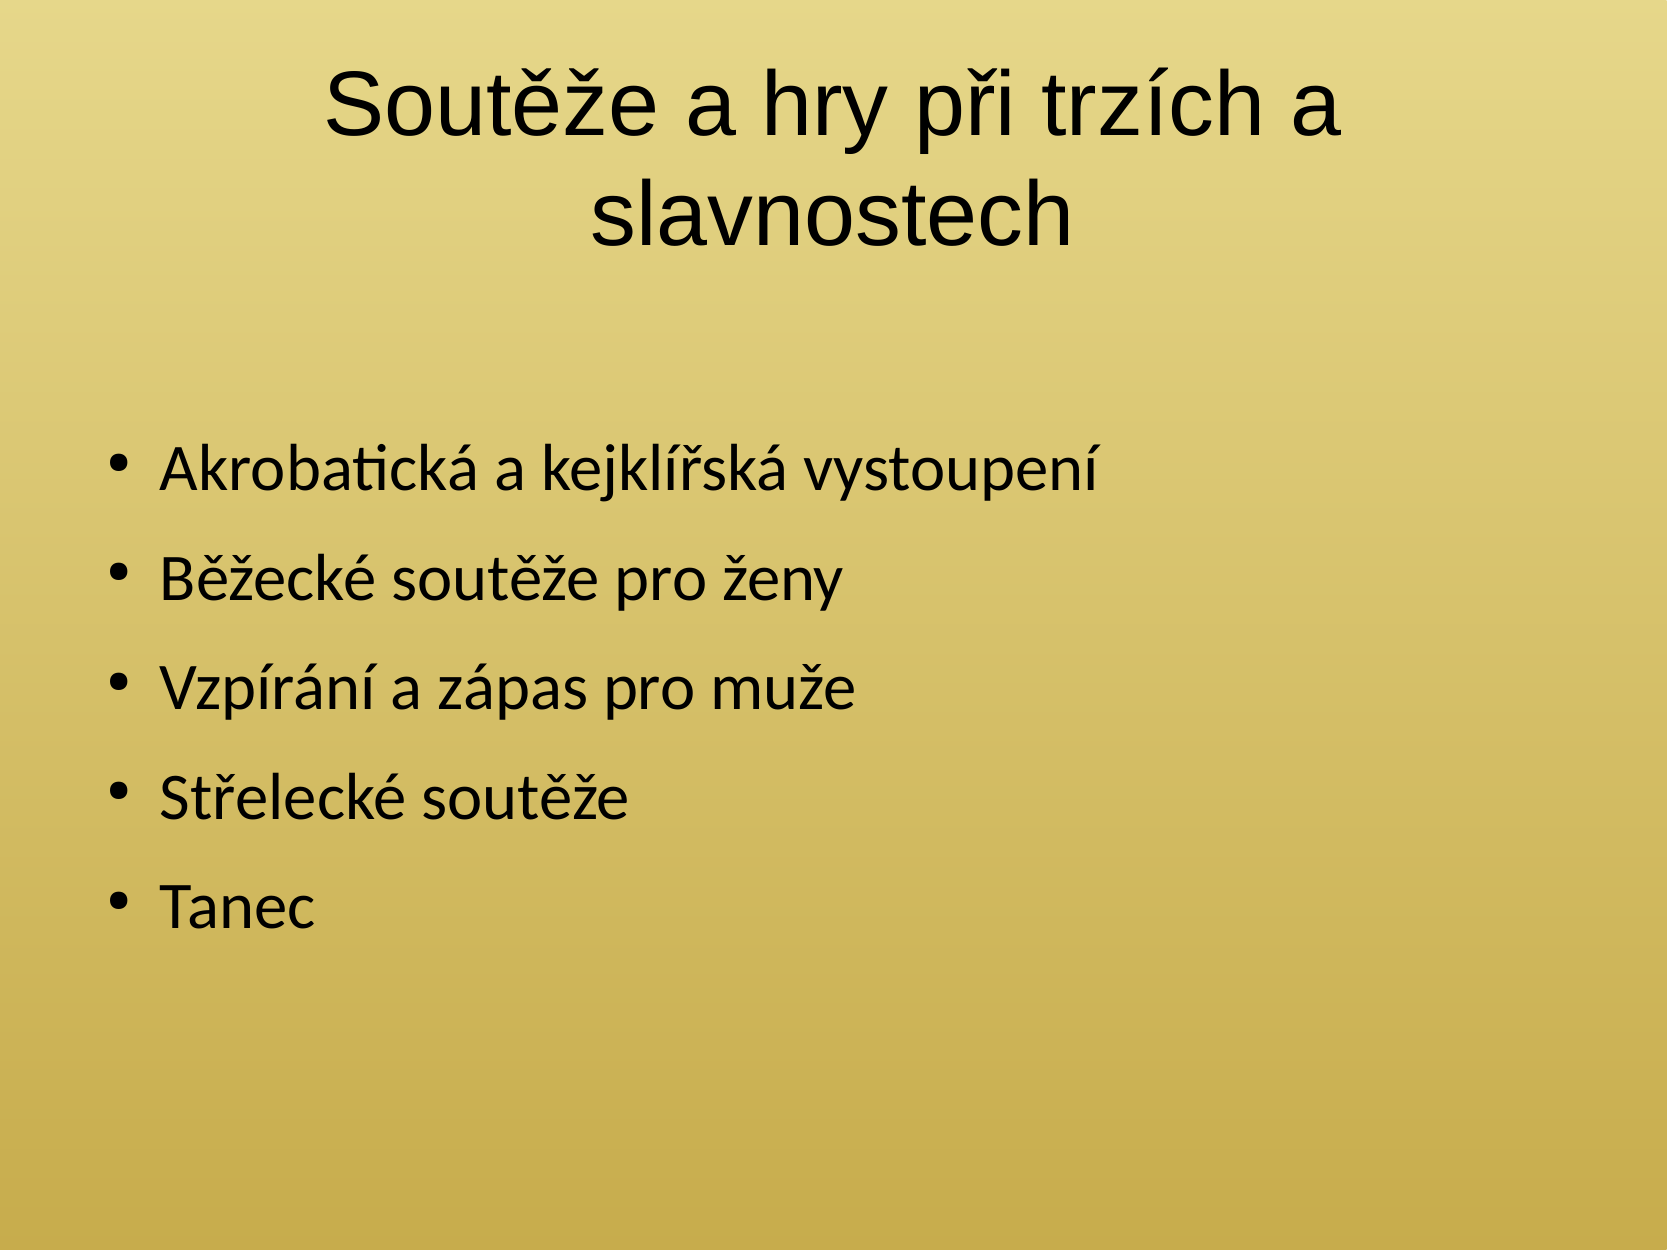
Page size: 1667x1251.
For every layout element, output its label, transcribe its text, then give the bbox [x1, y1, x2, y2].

title Soutěže a hry při trzích a slavnostech [83, 49, 1584, 259]
list Akrobatická a kejklířská vystoupení Běžecké soutěže pro ženy Vzpírání a zápas pro muže Střelecké soutěže Tanec [89, 424, 1589, 1005]
